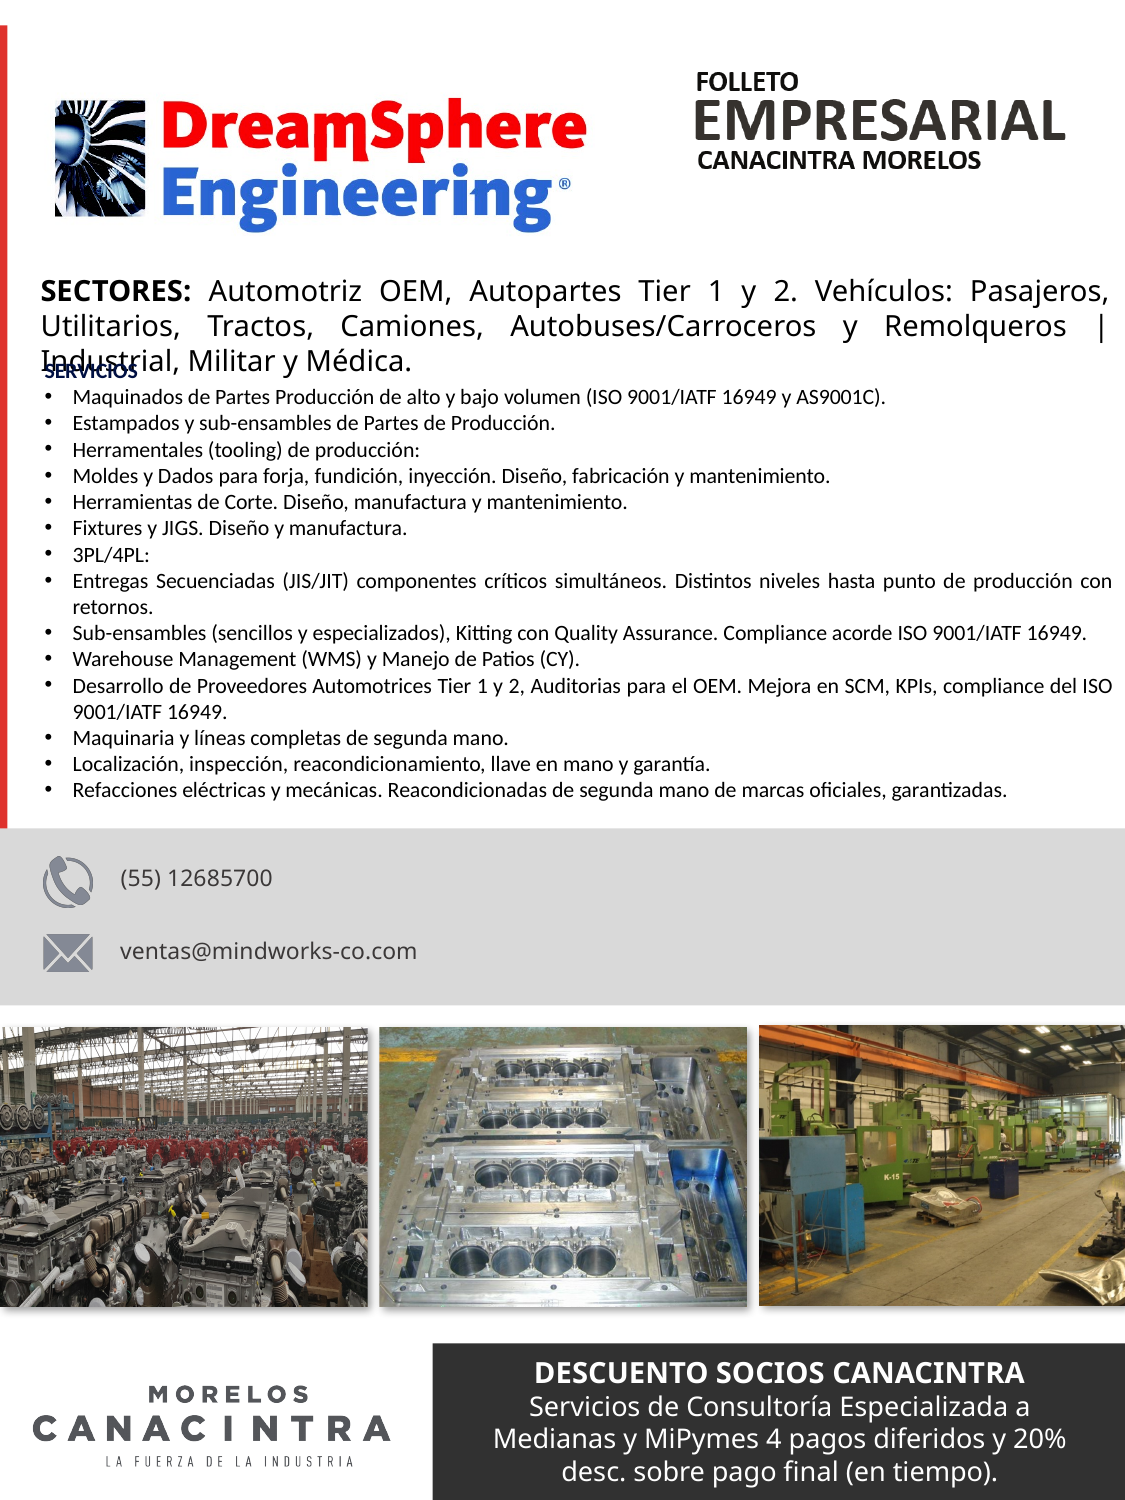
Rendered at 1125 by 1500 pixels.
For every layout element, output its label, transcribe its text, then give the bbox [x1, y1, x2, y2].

picture [43, 856, 93, 908]
picture [33, 81, 606, 242]
text_box [431, 1342, 1125, 1500]
picture [0, 1372, 398, 1471]
text_box SECTORES: Automotriz OEM, Autopartes Tier 1 y 2. Vehículos: Pasajeros, Utilitarios, Tractos, Camiones, Autobuses/Carroceros y Remolqueros | Industrial, Militar y Médica. [25, 264, 1125, 415]
picture [43, 922, 93, 984]
text_box [0, 827, 1125, 1006]
text_box ventas@mindworks-co.com [105, 929, 470, 972]
text_box SERVICIOS Maquinados de Partes Producción de alto y bajo volumen (ISO 9001/IATF 16949 y AS9001C). Estampados y sub-ensambles de Partes de Producción. Herramentales (tooling) de producción: Moldes y Dados para forja, fundición, inyección. Diseño, fabricación y mantenimiento. Herramientas de Corte. Diseño, manufactura y mantenimiento. Fixtures y JIGS. Diseño y manufactura. 3PL/4PL: Entregas Secuenciadas (JIS/JIT) componentes críticos simultáneos. Distintos niveles hasta punto de producción con retornos. Sub-ensambles (sencillos y especializados), Kitting con Quality Assurance. Compliance acorde ISO 9001/IATF 16949. Warehouse Management (WMS) y Manejo de Patios (CY). Desarrollo de Proveedores Automotrices Tier 1 y 2, Auditorias para el OEM. Mejora en SCM, KPIs, compliance del ISO 9001/IATF 16949. Maquinaria y líneas completas de segunda mano. Localización, inspección, reacondicionamiento, llave en mano y garantía. Refacciones eléctricas y mecánicas. Reacondicionadas de segunda mano de marcas oficiales, garantizadas. [29, 349, 1125, 810]
picture [652, 55, 1104, 195]
text_box DESCUENTO SOCIOS CANACINTRA Servicios de Consultoría Especializada a Medianas y MiPymes 4 pagos diferidos y 20% desc. sobre pago final (en tiempo). [467, 1347, 1093, 1495]
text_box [0, 1025, 1125, 1307]
text_box [0, 24, 8, 827]
text_box (55) 12685700 [99, 856, 473, 899]
